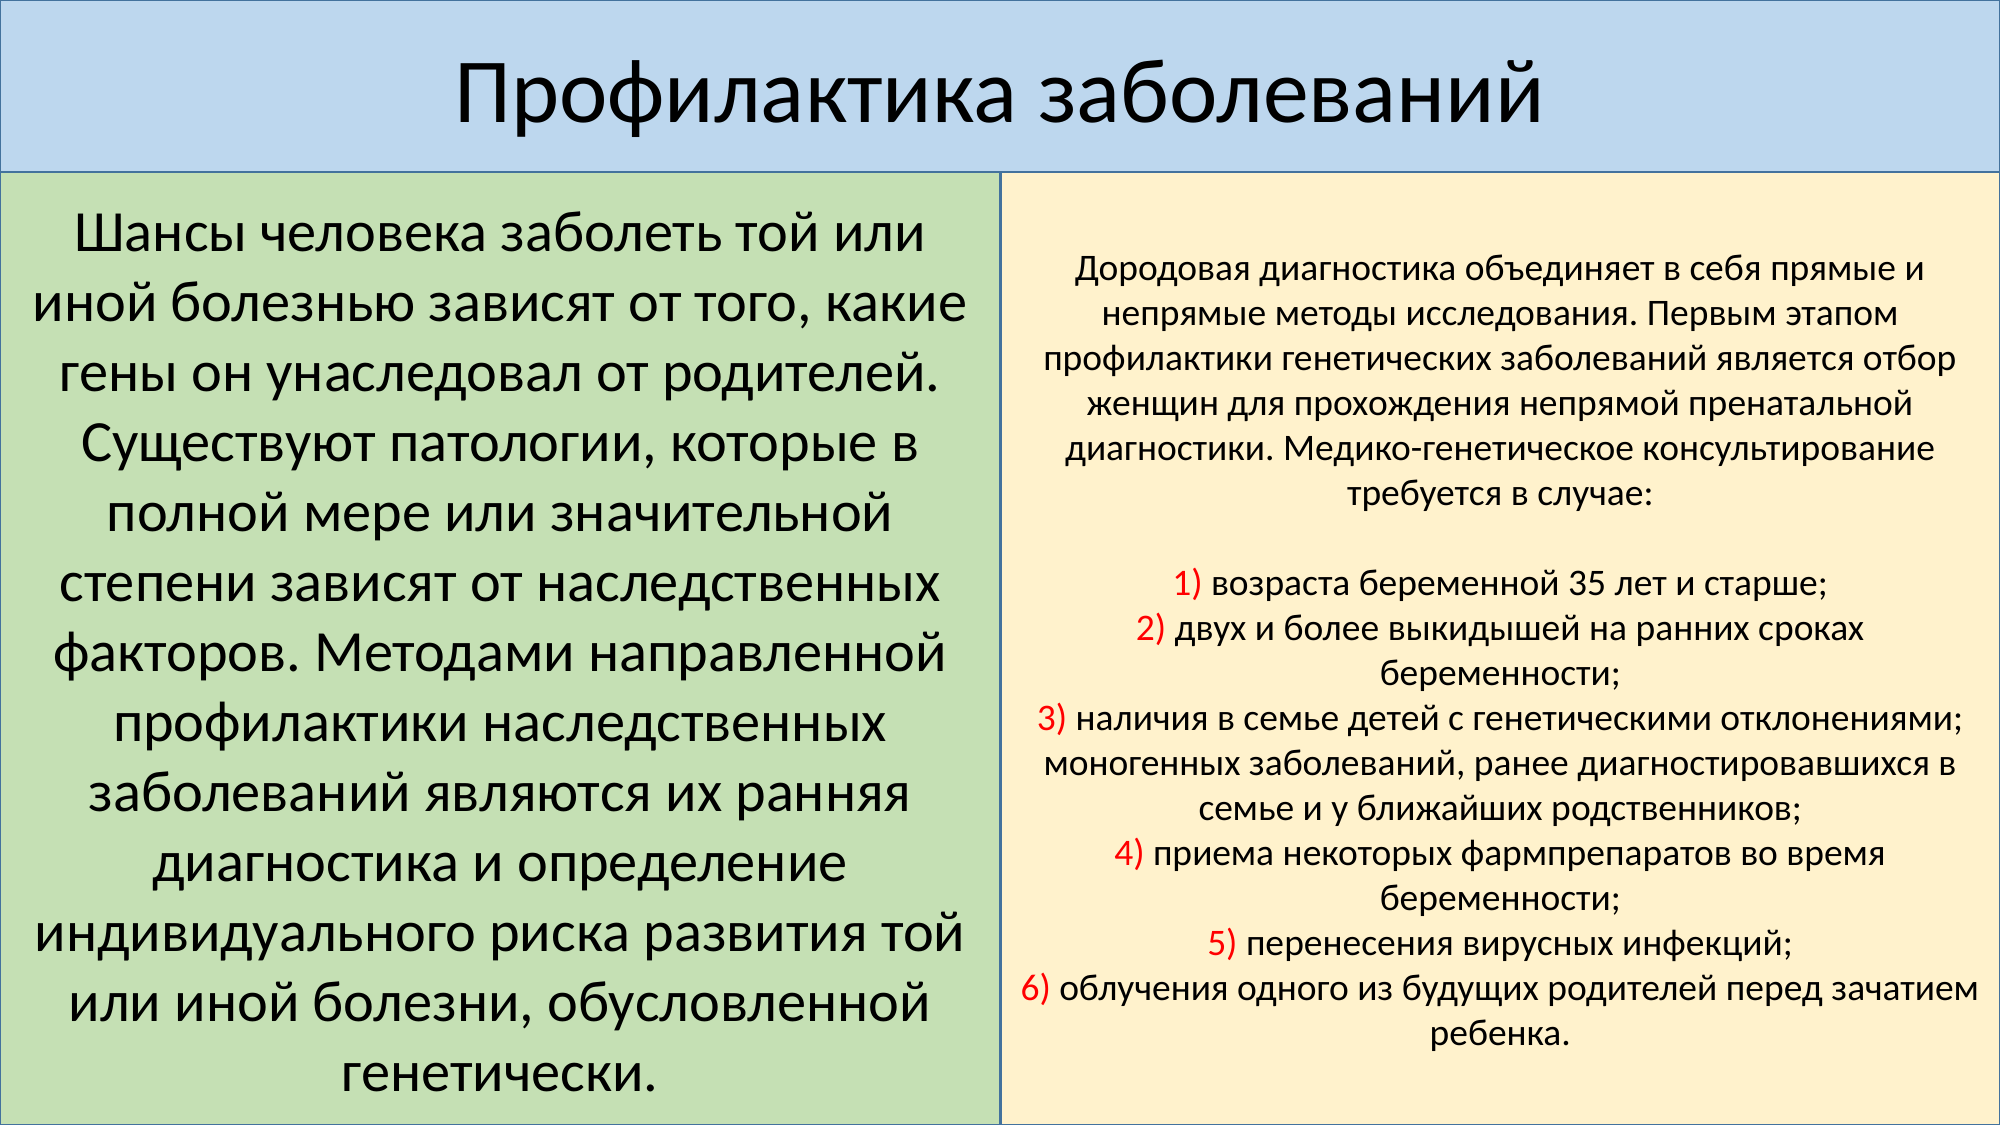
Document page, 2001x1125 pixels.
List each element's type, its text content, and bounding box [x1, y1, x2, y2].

text_box Шансы человека заболеть той или иной болезнью зависят от того, какие гены он унаследовал от родителей. Существуют патологии, которые в полной мере или значительной степени зависят от наследственных факторов. Методами направленной профилактики наследственных заболеваний являются их ранняя диагностика и определение индивидуального риска развития той или иной болезни, обусловленной генетически. [0, 171, 1000, 1125]
text_box Дородовая диагностика объединяет в себя прямые и непрямые методы исследования. Первым этапом профилактики генетических заболеваний является отбор женщин для прохождения непрямой пренатальной диагностики. Медико-генетическое консультирование требуется в случае: 1) возраста беременной 35 лет и старше; 2) двух и более выкидышей на ранних сроках беременности; 3) наличия в семье детей с генетическими отклонениями; моногенных заболеваний, ранее диагностировавшихся в семье и у ближайших родственников; 4) приема некоторых фармпрепаратов во время беременности; 5) перенесения вирусных инфекций; 6) облучения одного из будущих родителей перед зачатием ребенка. [1000, 171, 2000, 1125]
text_box Профилактика заболеваний [0, 0, 2000, 171]
